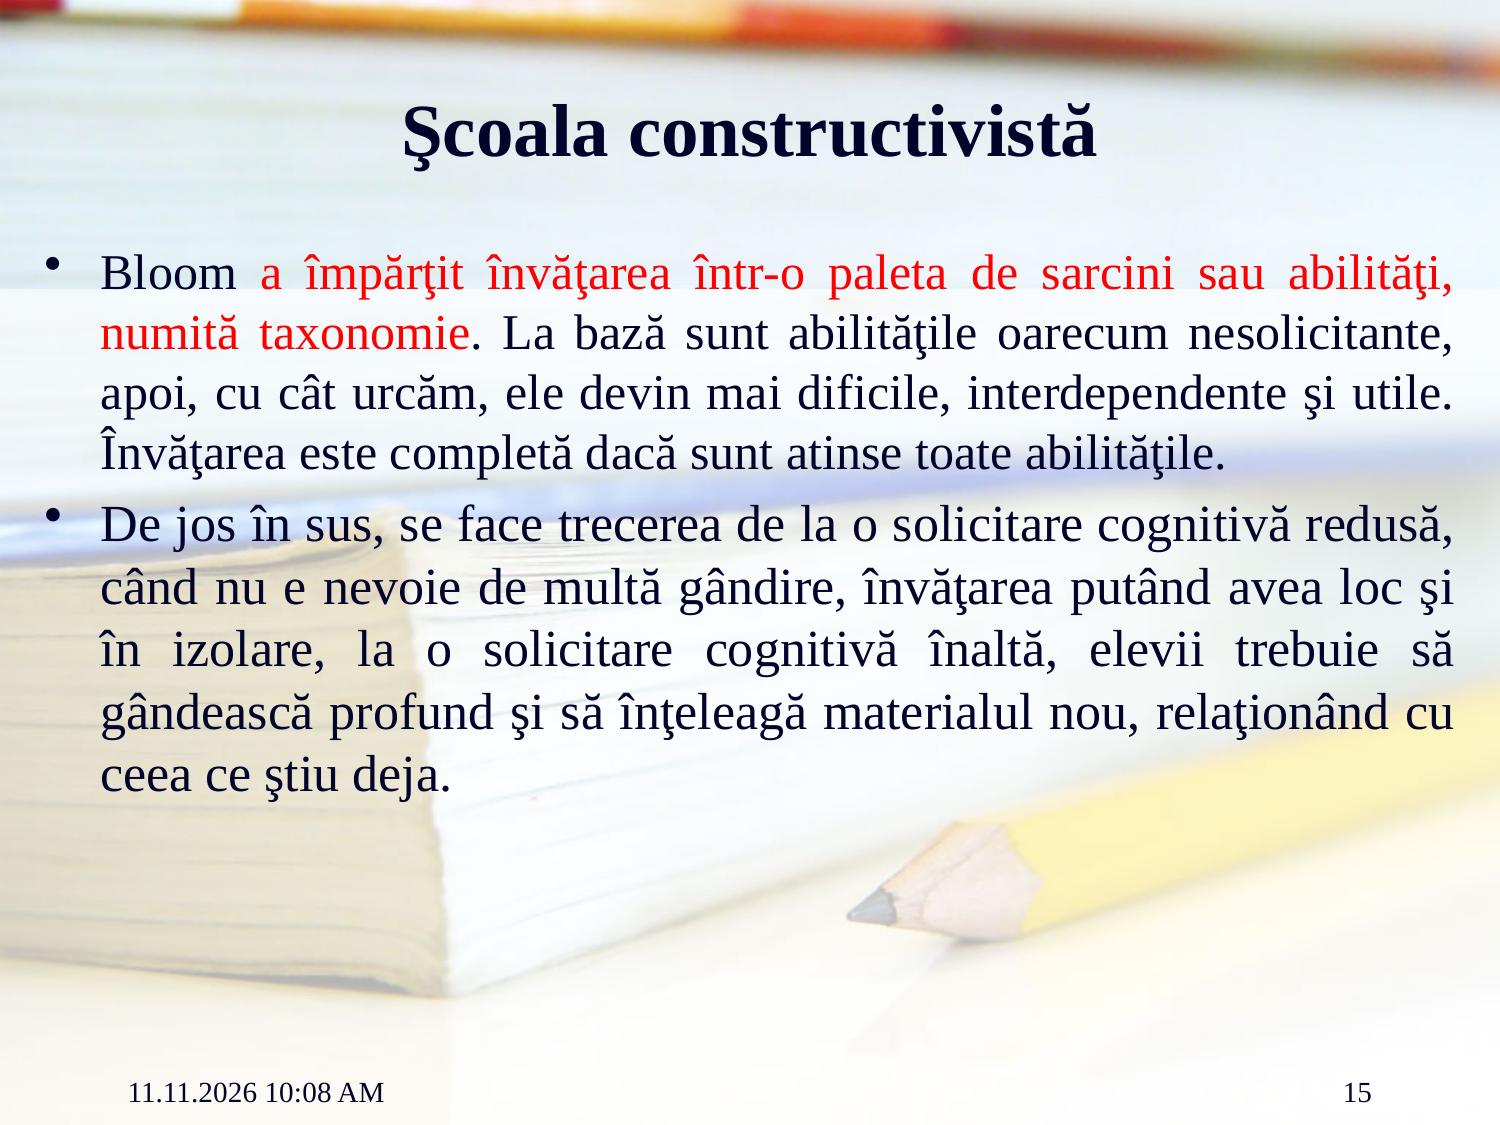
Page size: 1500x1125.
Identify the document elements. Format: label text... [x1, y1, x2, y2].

picture [0, 0, 1500, 1125]
slide_number 15 [1074, 1065, 1388, 1114]
title Şcoala constructivistă [29, 32, 1471, 221]
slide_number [112, 1065, 426, 1114]
list Bloom a împărţit învăţarea într-o paleta de sarcini sau abilităţi, numită taxonomie. La bază sunt abilităţile oarecum nesolicitante, apoi, cu cât urcăm, ele devin mai dificile, interdependente şi utile. Învăţarea este completă dacă sunt atinse toate abilităţile. De jos în sus, se face trecerea de la o solicitare cognitivă redusă, când nu e nevoie de multă gândire, învăţarea putând avea loc şi în izolare, la o solicitare cognitivă înaltă, elevii trebuie să gândească profund şi să înţeleagă materialul nou, relaţionând cu ceea ce ştiu deja. [29, 231, 1471, 1044]
